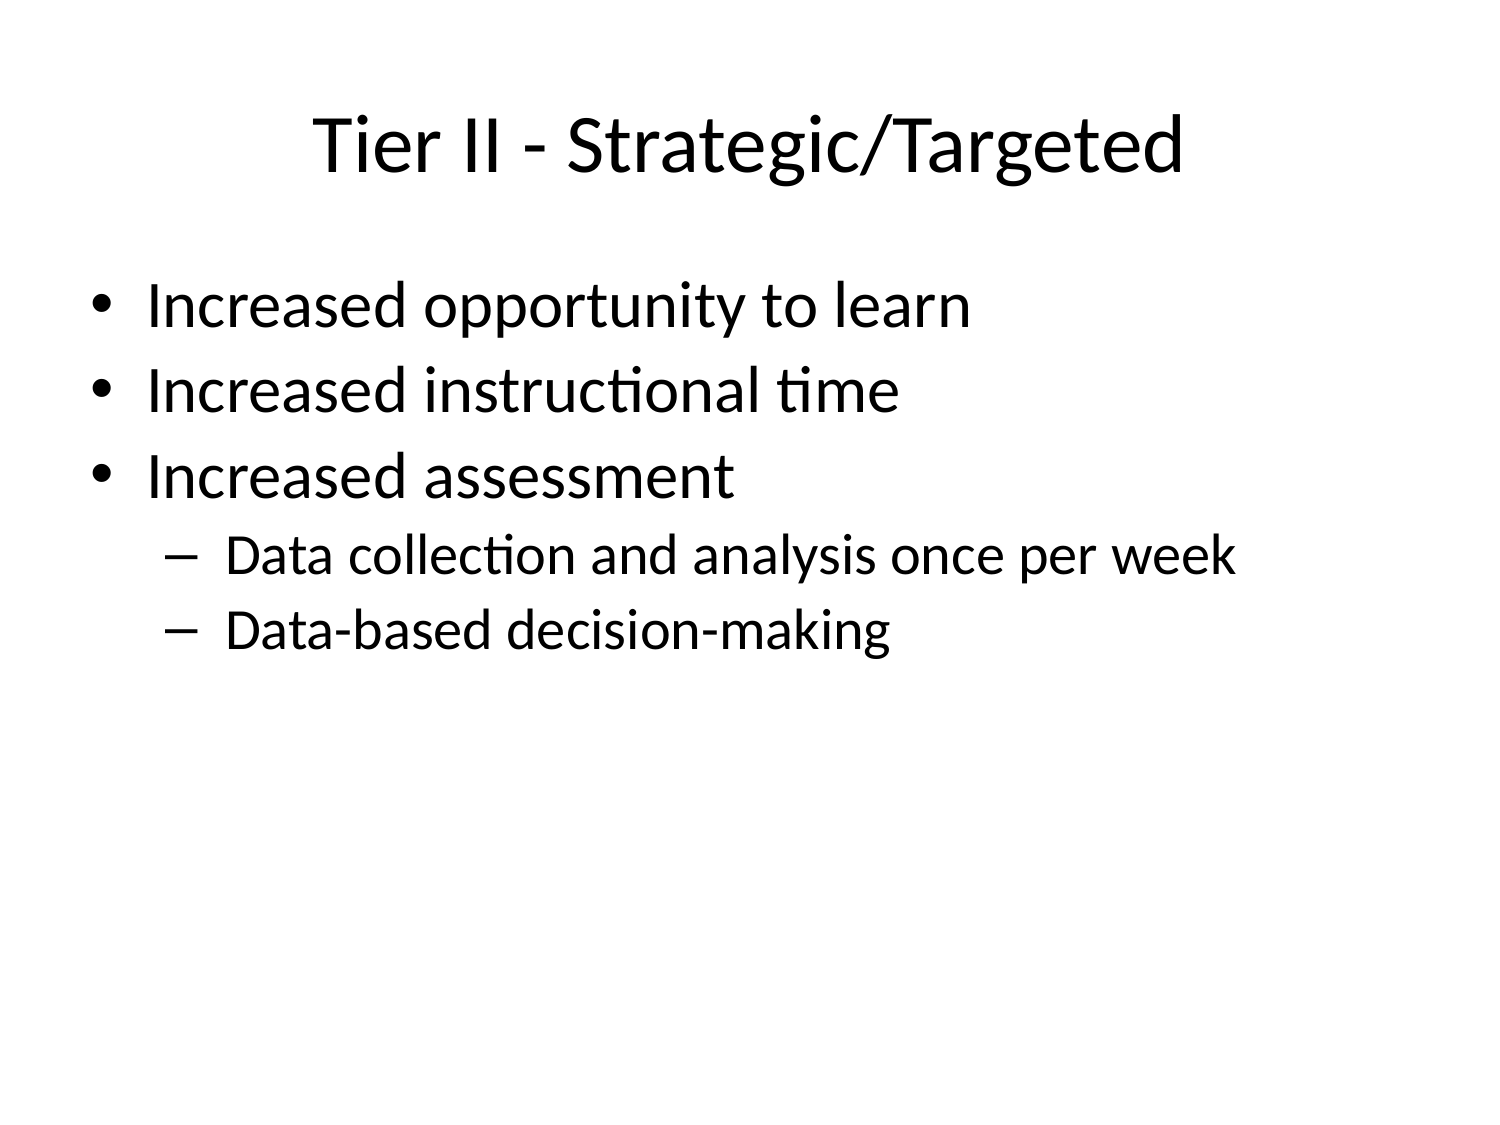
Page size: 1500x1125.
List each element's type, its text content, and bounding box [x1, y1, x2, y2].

list Increased opportunity to learn Increased instructional time Increased assessment Data collection and analysis once per week Data-based decision-making [75, 262, 1425, 1005]
title Tier II - Strategic/Targeted [75, 45, 1425, 233]
